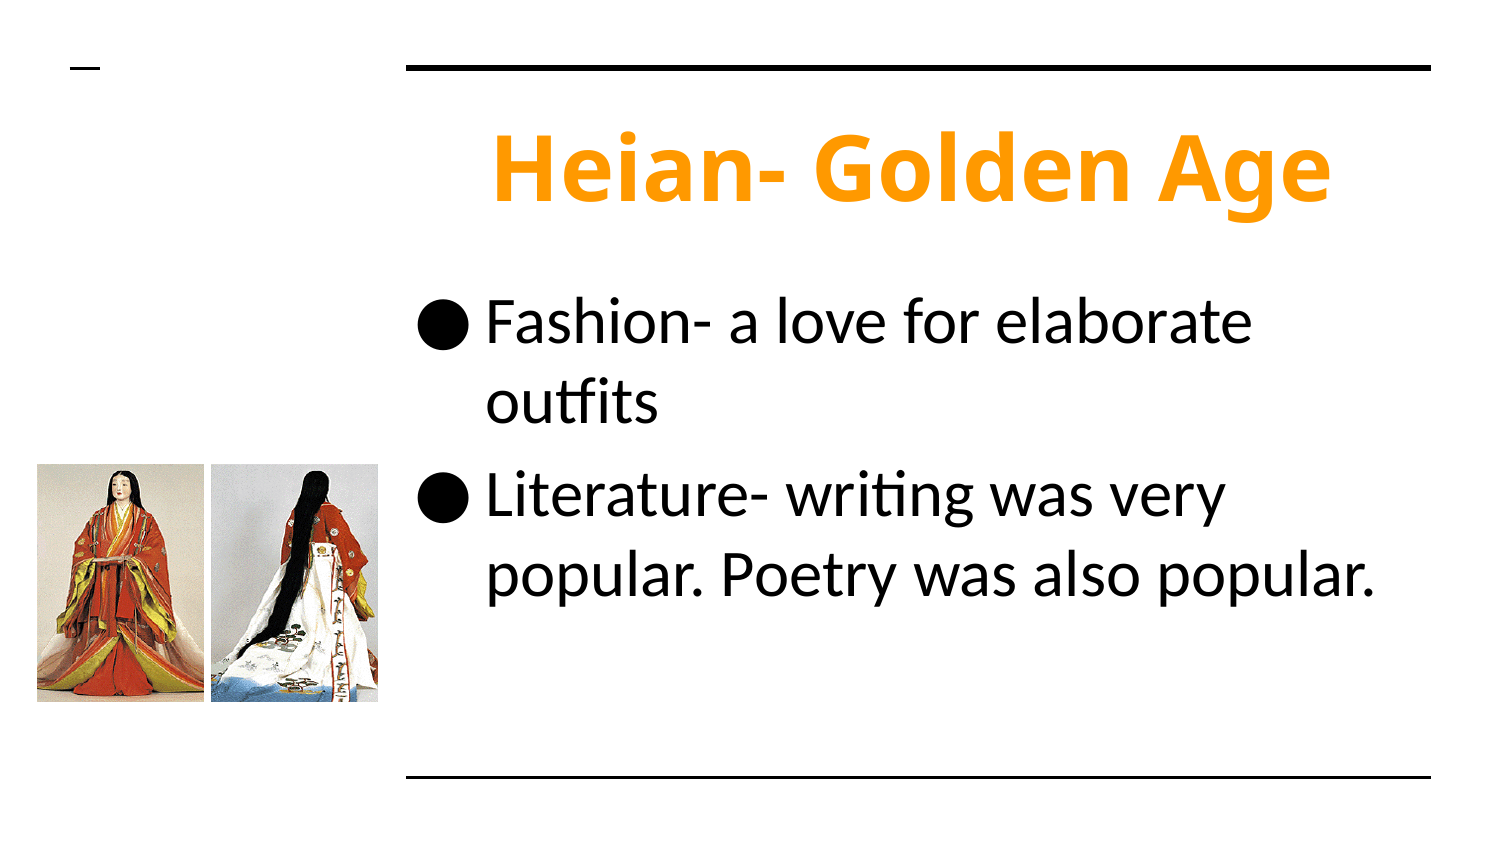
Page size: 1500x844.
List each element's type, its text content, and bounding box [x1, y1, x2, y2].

title Heian- Golden Age [393, 94, 1431, 199]
picture [37, 464, 378, 702]
list Fashion- a love for elaborate outfits Literature- writing was very popular. Poetry was also popular. [395, 261, 1433, 755]
